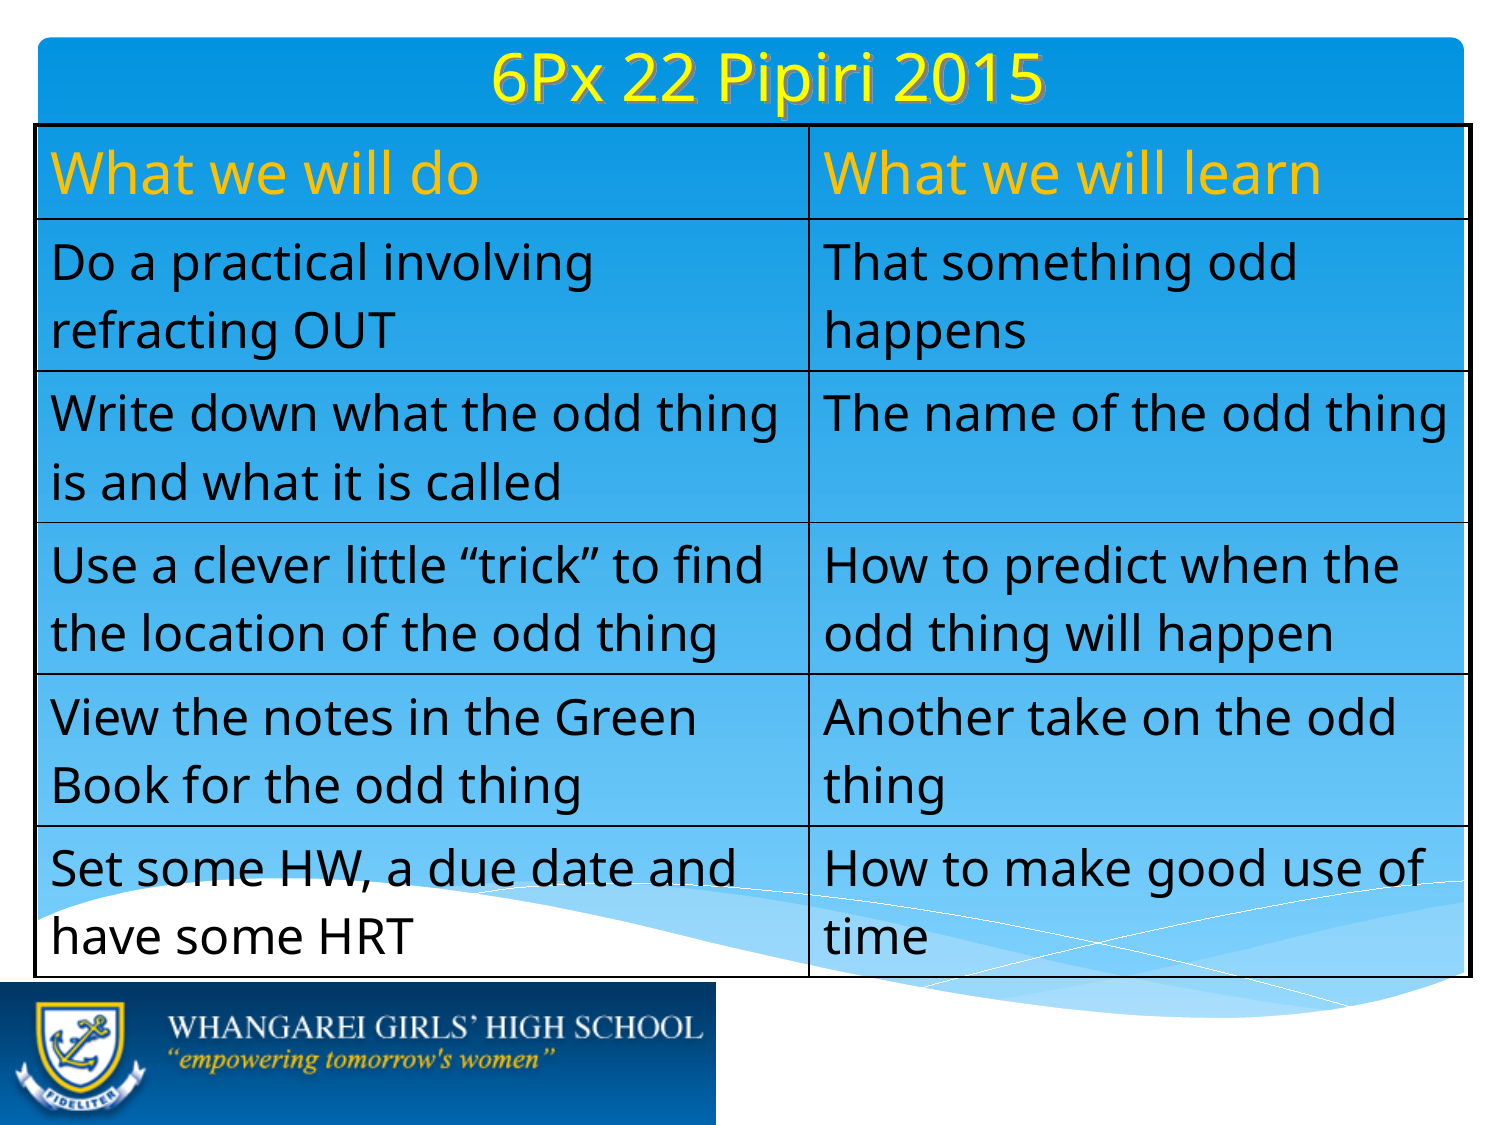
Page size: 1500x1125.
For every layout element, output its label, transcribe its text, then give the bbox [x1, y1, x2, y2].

picture [0, 982, 716, 1125]
table_cell View the notes in the Green Book for the odd thing [37, 675, 808, 825]
table_cell Use a clever little “trick” to find the location of the odd thing [37, 523, 808, 673]
text_box 6Px 22 Pipiri 2015 [162, 24, 1375, 123]
table_cell The name of the odd thing [810, 372, 1468, 522]
table_cell Do a practical involving refracting OUT [37, 220, 808, 370]
table_cell How to make good use of time [810, 827, 1468, 976]
table_cell How to predict when the odd thing will happen [810, 523, 1468, 673]
table_header What we will do [37, 127, 808, 218]
table_cell Write down what the odd thing is and what it is called [37, 372, 808, 522]
table_cell Set some HW, a due date and have some HRT [37, 827, 808, 976]
table_cell That something odd happens [810, 220, 1468, 370]
table_header What we will learn [810, 127, 1468, 218]
table_cell Another take on the odd thing [810, 675, 1468, 825]
